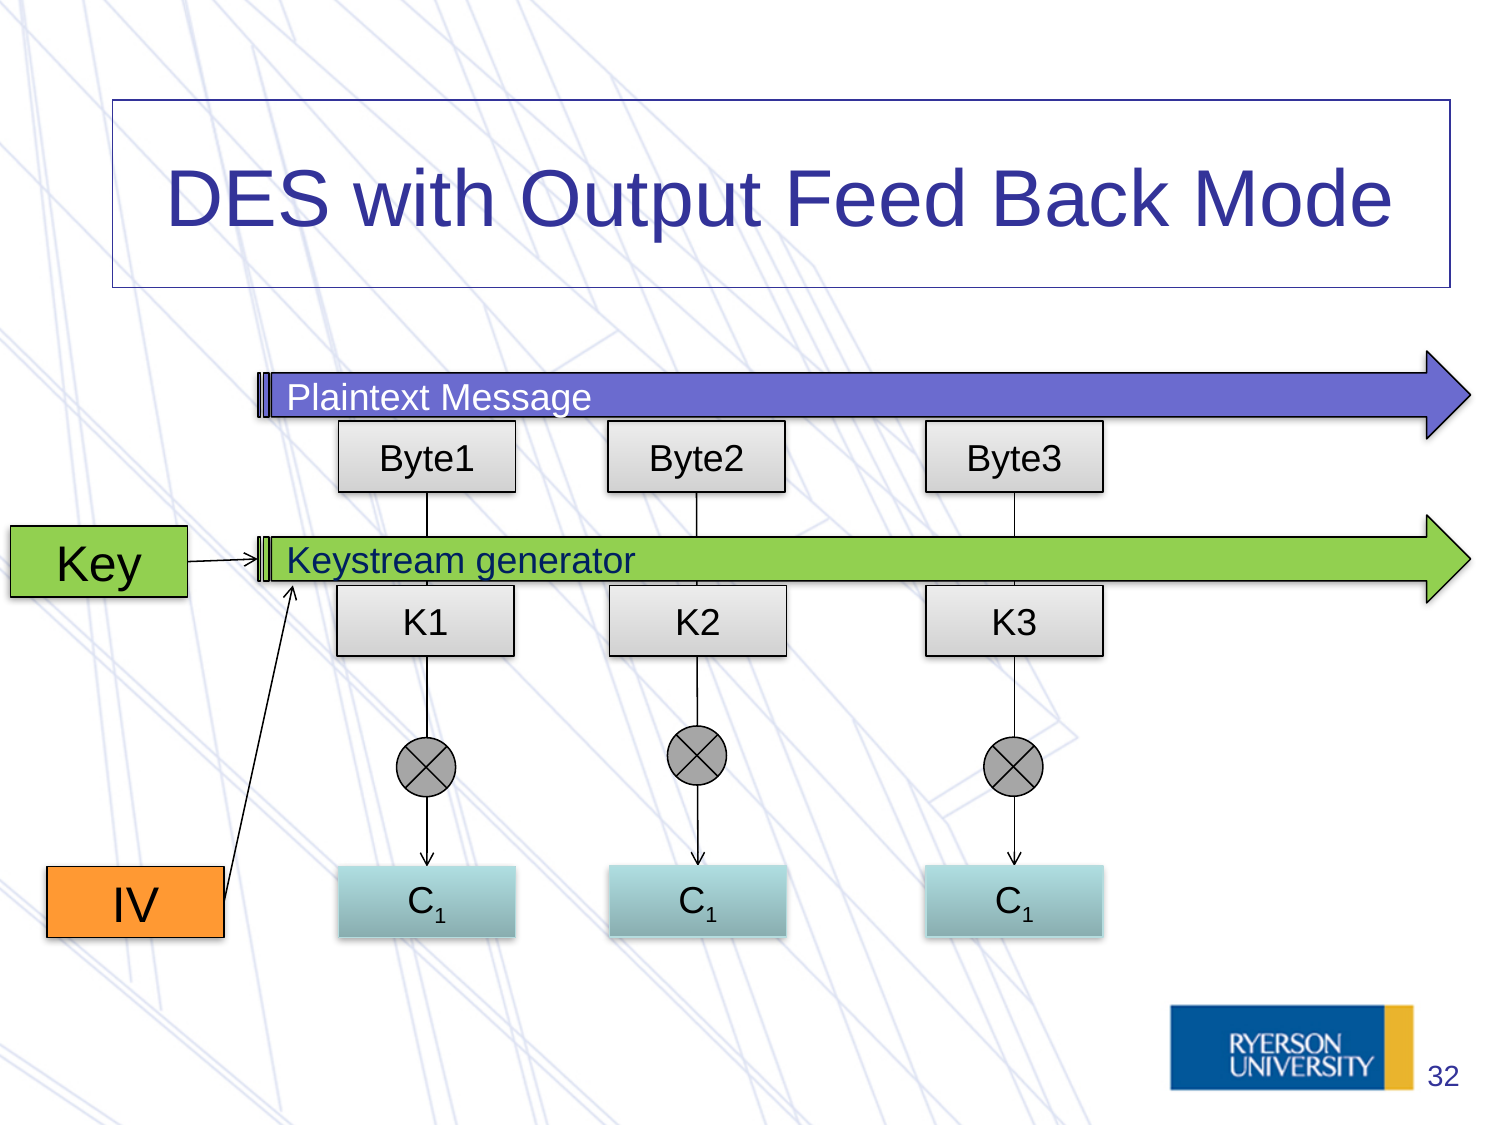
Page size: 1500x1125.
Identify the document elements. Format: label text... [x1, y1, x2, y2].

text_box K1 [336, 585, 515, 657]
text_box C1 [609, 865, 787, 938]
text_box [223, 585, 294, 903]
text_box Keystream generator [263, 514, 1472, 604]
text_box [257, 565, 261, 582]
text_box Key [10, 525, 188, 598]
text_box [187, 558, 259, 562]
text_box Byte3 [925, 425, 1104, 493]
text_box K2 [609, 585, 787, 657]
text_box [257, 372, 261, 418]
text_box K3 [925, 585, 1104, 657]
title DES with Output Feed Back Mode [112, 99, 1451, 288]
text_box Plaintext Message [263, 350, 1472, 440]
slide_number 32 [1399, 1049, 1476, 1113]
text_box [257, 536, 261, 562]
text_box C1 [338, 866, 516, 938]
text_box [396, 737, 456, 797]
text_box Byte1 [338, 425, 516, 493]
text_box Byte2 [607, 425, 786, 493]
text_box C1 [925, 865, 1104, 938]
picture [0, 0, 1500, 1125]
text_box [983, 737, 1043, 797]
text_box IV [46, 866, 225, 938]
text_box [667, 725, 727, 786]
